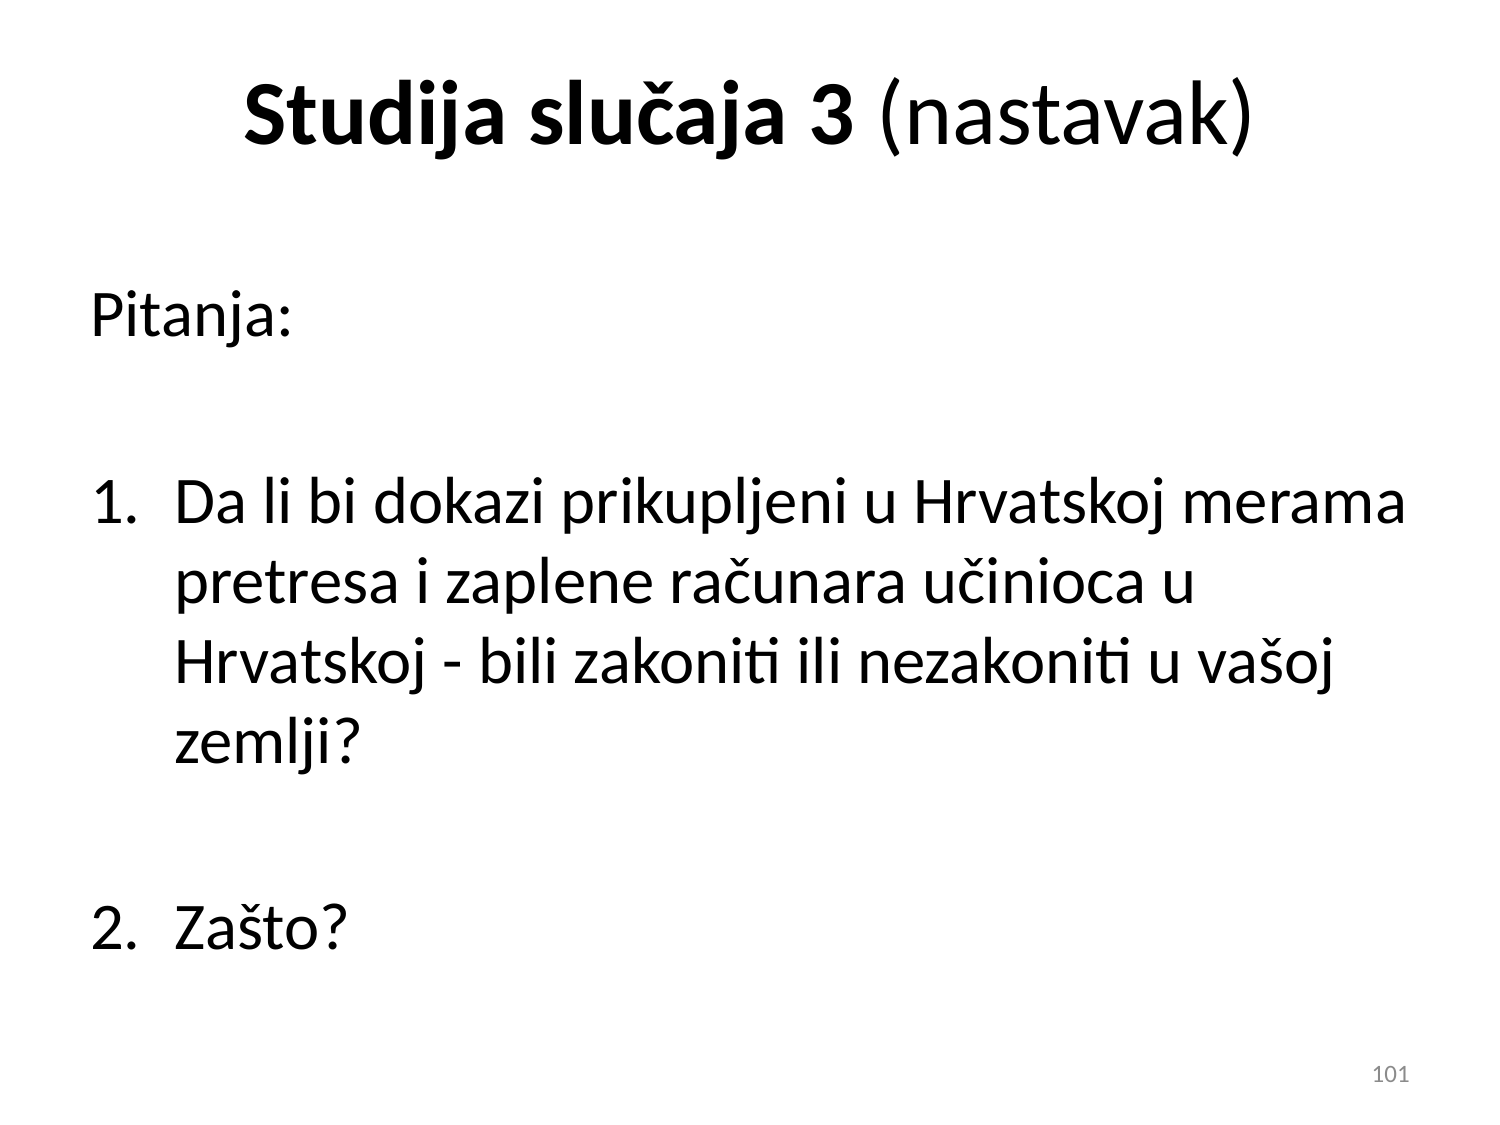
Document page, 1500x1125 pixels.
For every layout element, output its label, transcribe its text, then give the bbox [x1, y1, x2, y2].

list Pitanja: Da li bi dokazi prikupljeni u Hrvatskoj merama pretresa i zaplene računara učinioca u Hrvatskoj - bili zakoniti ili nezakoniti u vašoj zemlji? Zašto? [75, 262, 1425, 1005]
title Studija slučaja 3 (nastavak) [75, 45, 1425, 187]
slide_number 101 [1074, 1042, 1425, 1103]
